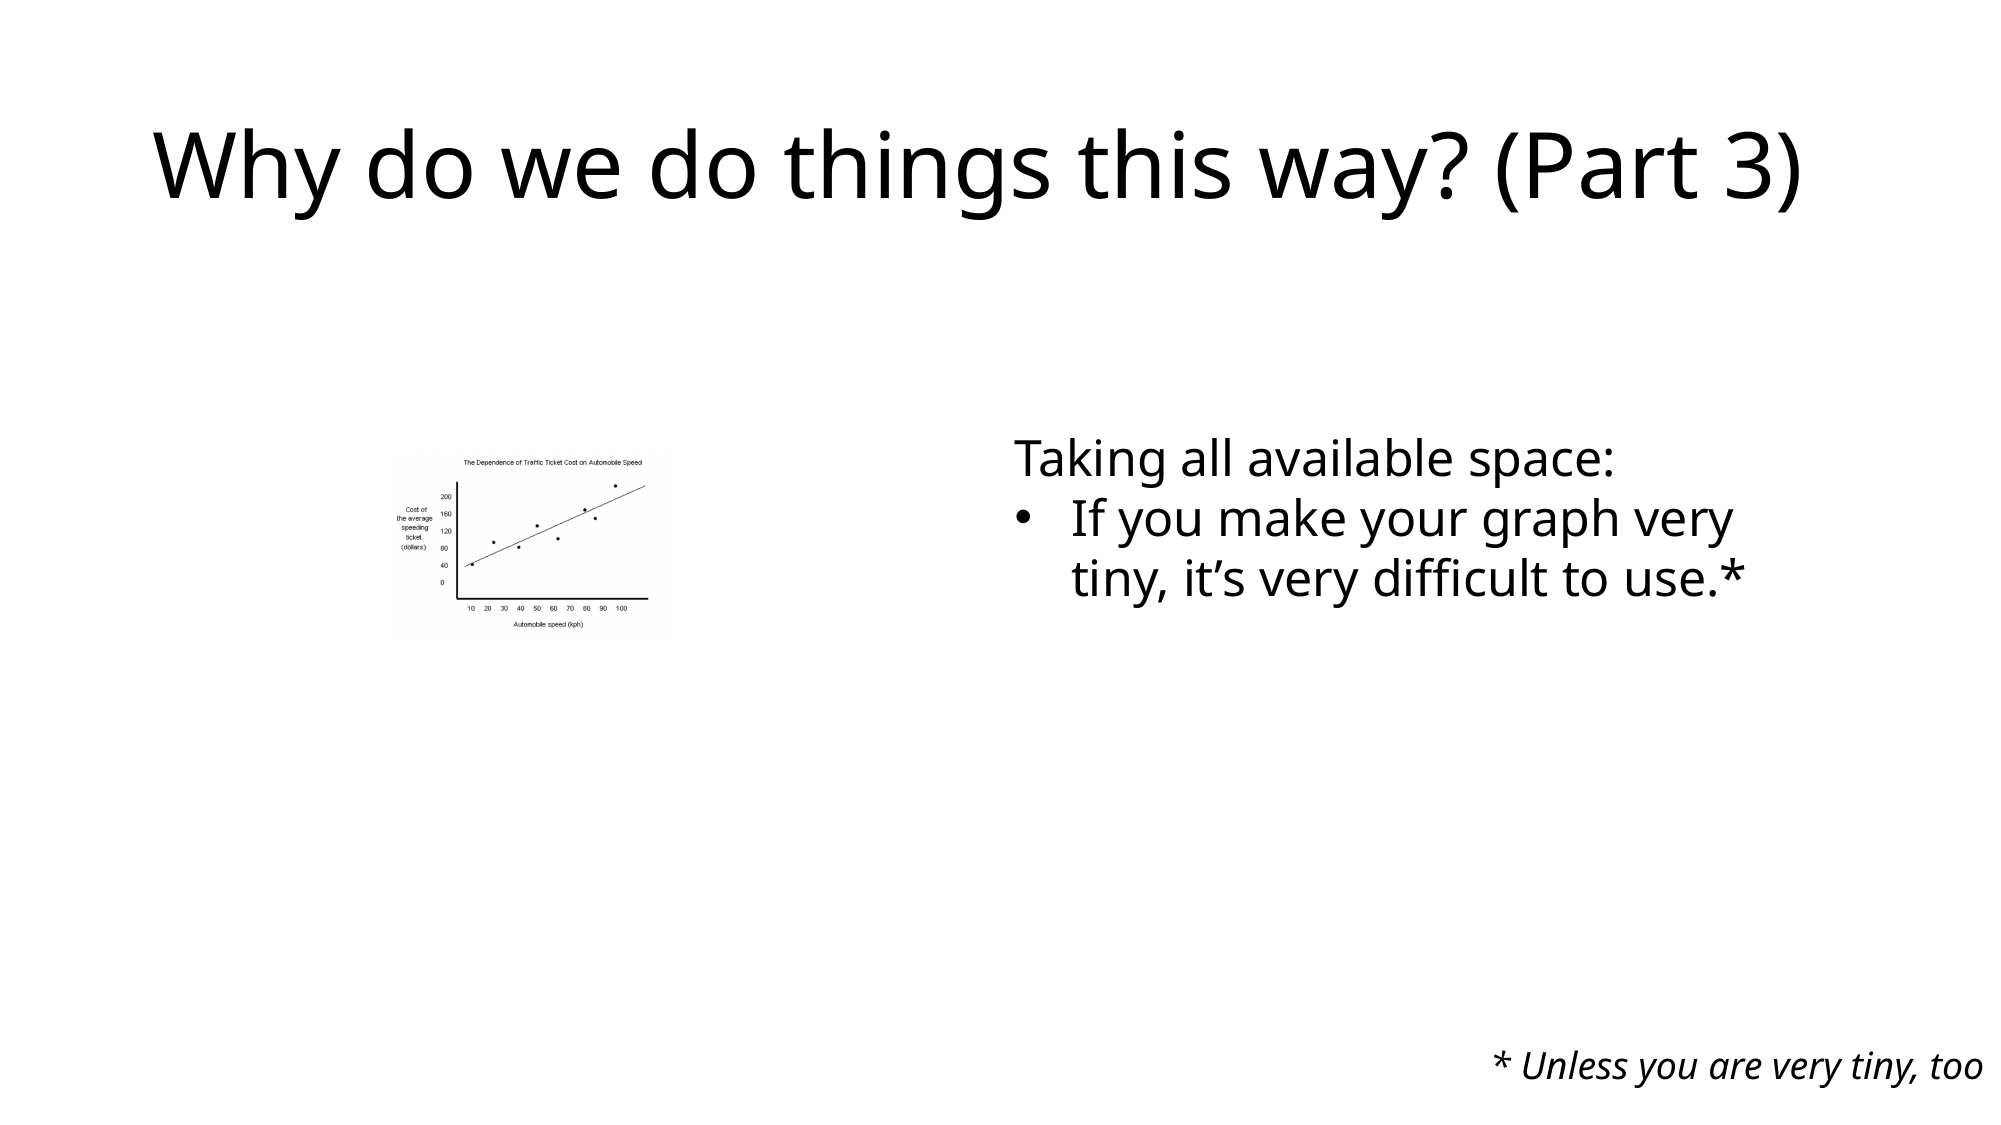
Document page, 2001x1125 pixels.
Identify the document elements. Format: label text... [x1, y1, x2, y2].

title Why do we do things this way? (Part 3) [137, 59, 1863, 278]
picture [392, 449, 672, 637]
text_box * Unless you are very tiny, too [1475, 1034, 2000, 1095]
text_box Taking all available space: If you make your graph very tiny, it’s very difficult to use.* [999, 418, 1828, 614]
